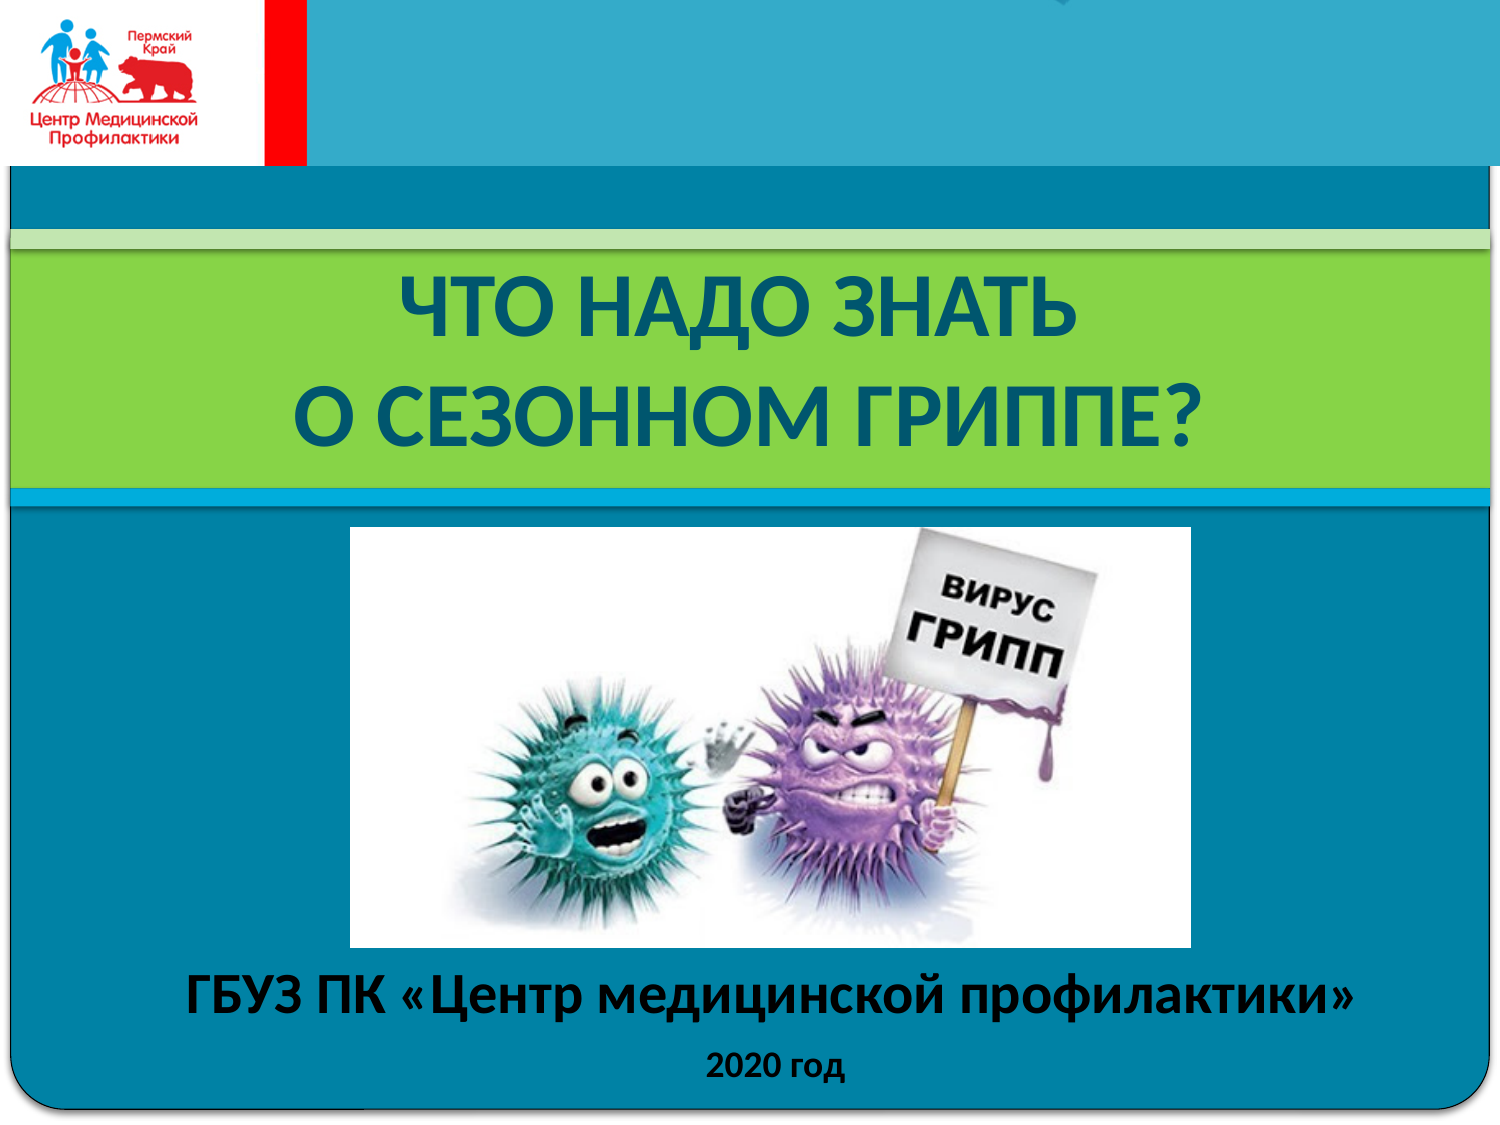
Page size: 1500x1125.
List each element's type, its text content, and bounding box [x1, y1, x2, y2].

text_box ГБУЗ ПК «Центр медицинской профилактики» [171, 947, 1500, 1032]
picture [0, 0, 1500, 166]
title ЧТО НАДО ЗНАТЬ О СЕЗОННОМ ГРИППЕ? [75, 237, 1425, 479]
text_box 2020 год [690, 1033, 1283, 1093]
picture [351, 528, 1190, 947]
